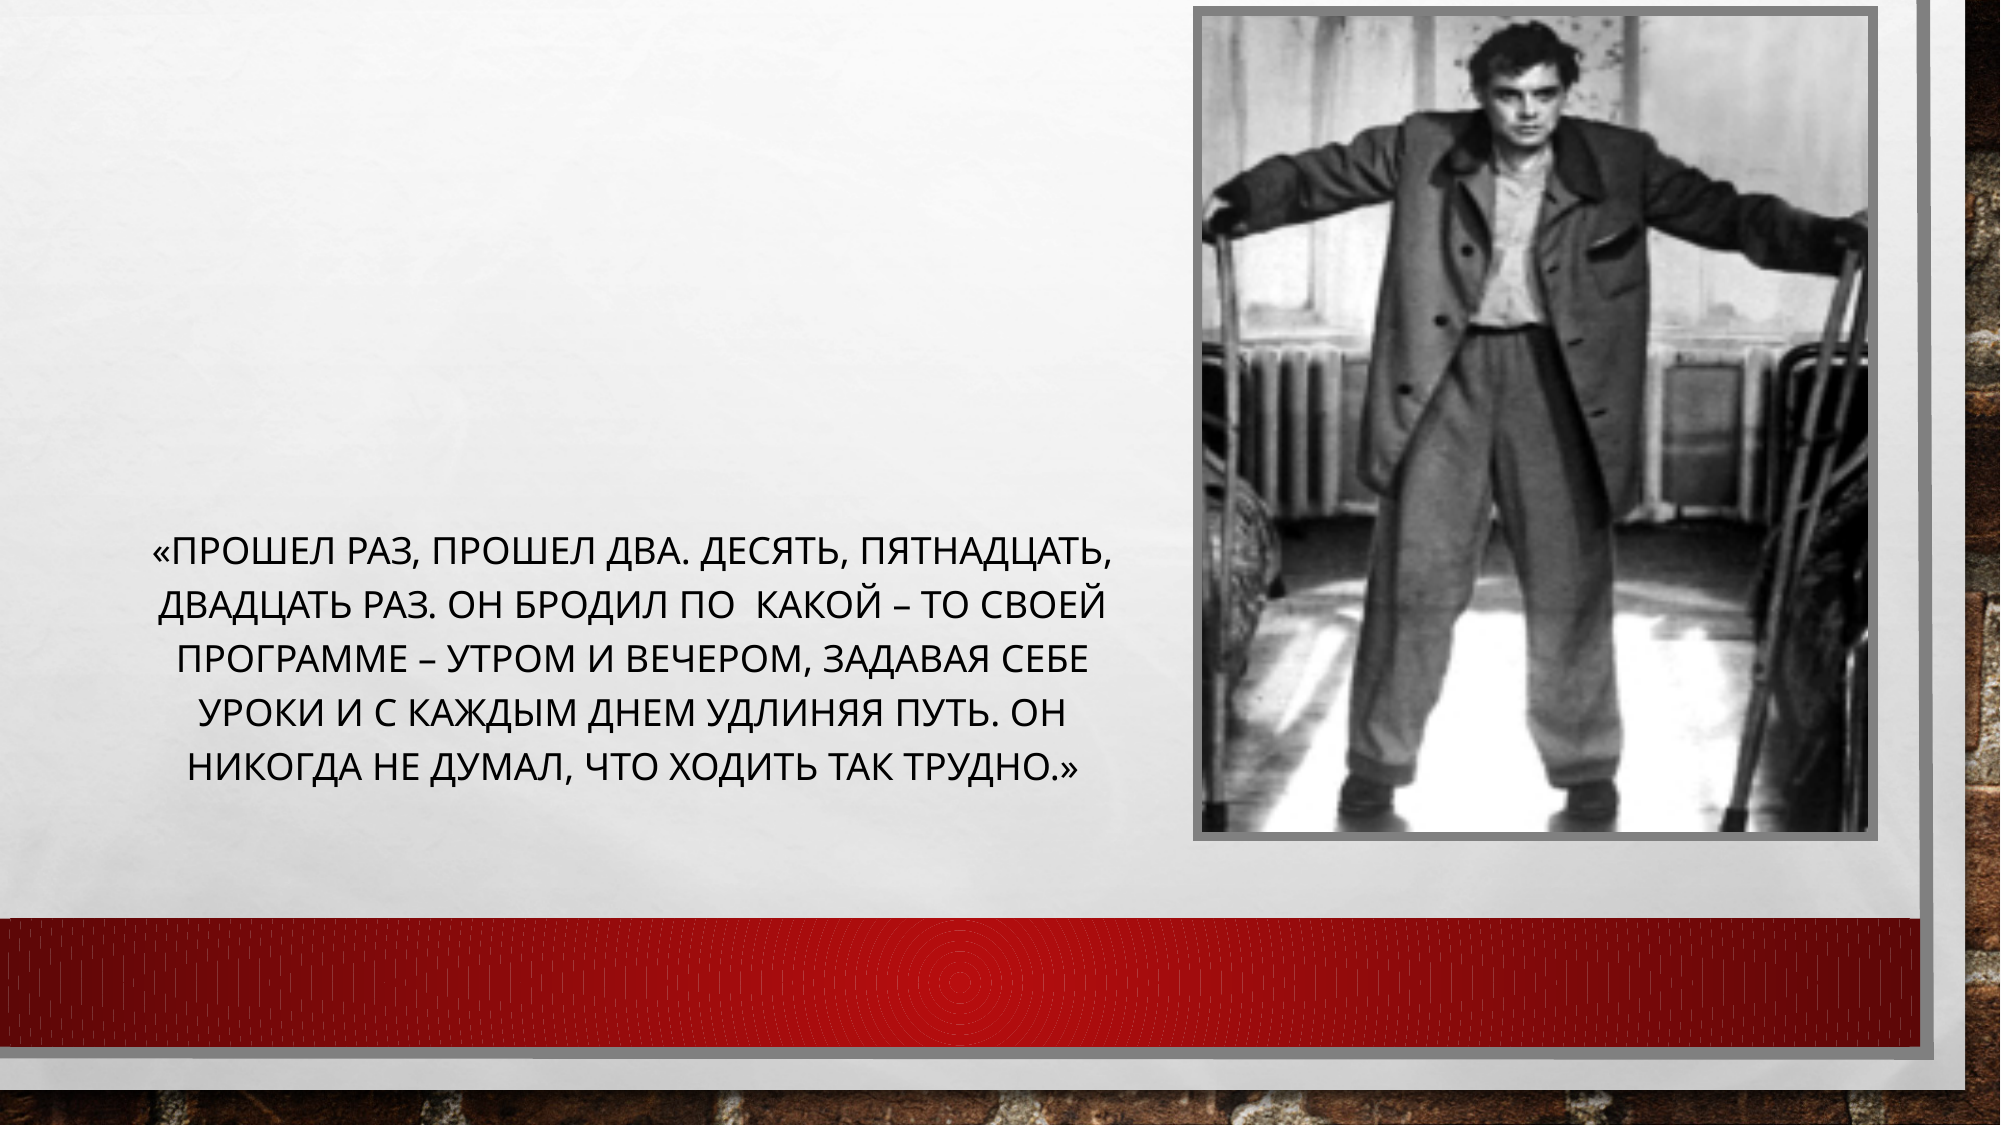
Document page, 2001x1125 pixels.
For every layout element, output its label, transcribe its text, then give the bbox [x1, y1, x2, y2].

list «Прошел раз, прошел два. Десять, пятнадцать, двадцать раз. он бродил по какой – то своей программе – утром и вечером, задавая себе уроки и с каждым днем удлиняя путь. Он никогда не думал, что ходить так трудно.» [112, 444, 1154, 832]
picture [1201, 15, 1869, 833]
picture [0, 0, 2000, 1125]
